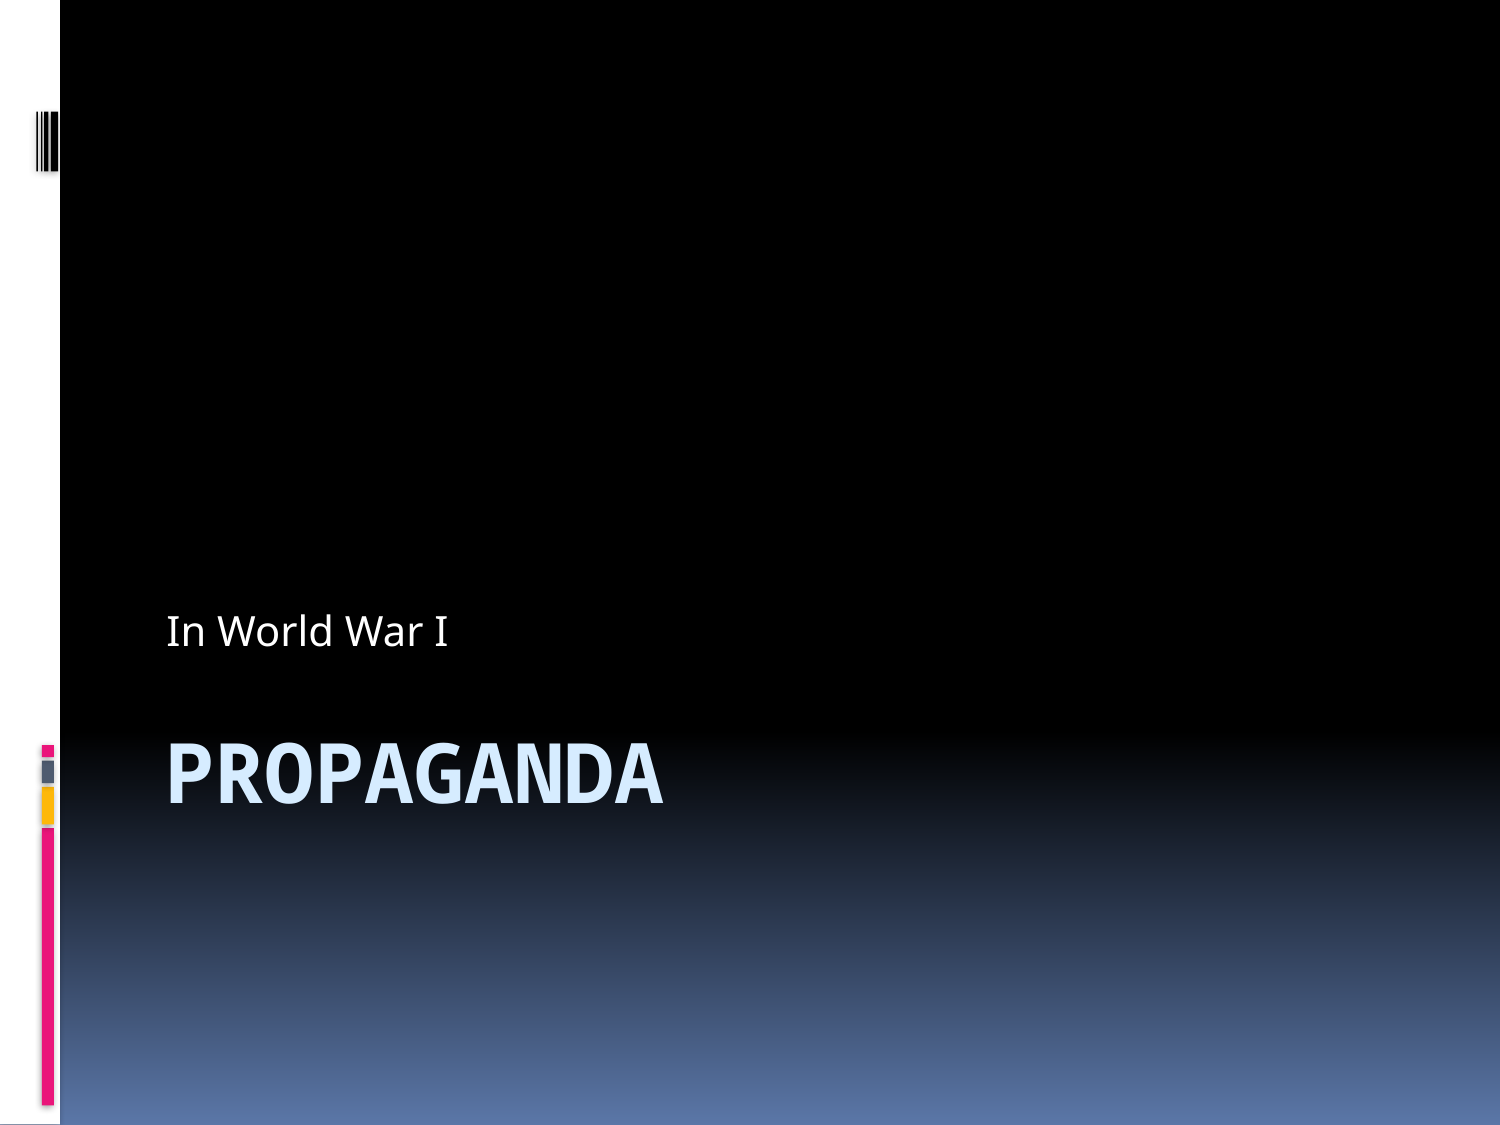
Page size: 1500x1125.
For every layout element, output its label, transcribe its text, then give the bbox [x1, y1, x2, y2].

subtitle In World War I [150, 464, 1425, 713]
title Propaganda [150, 713, 1425, 1037]
